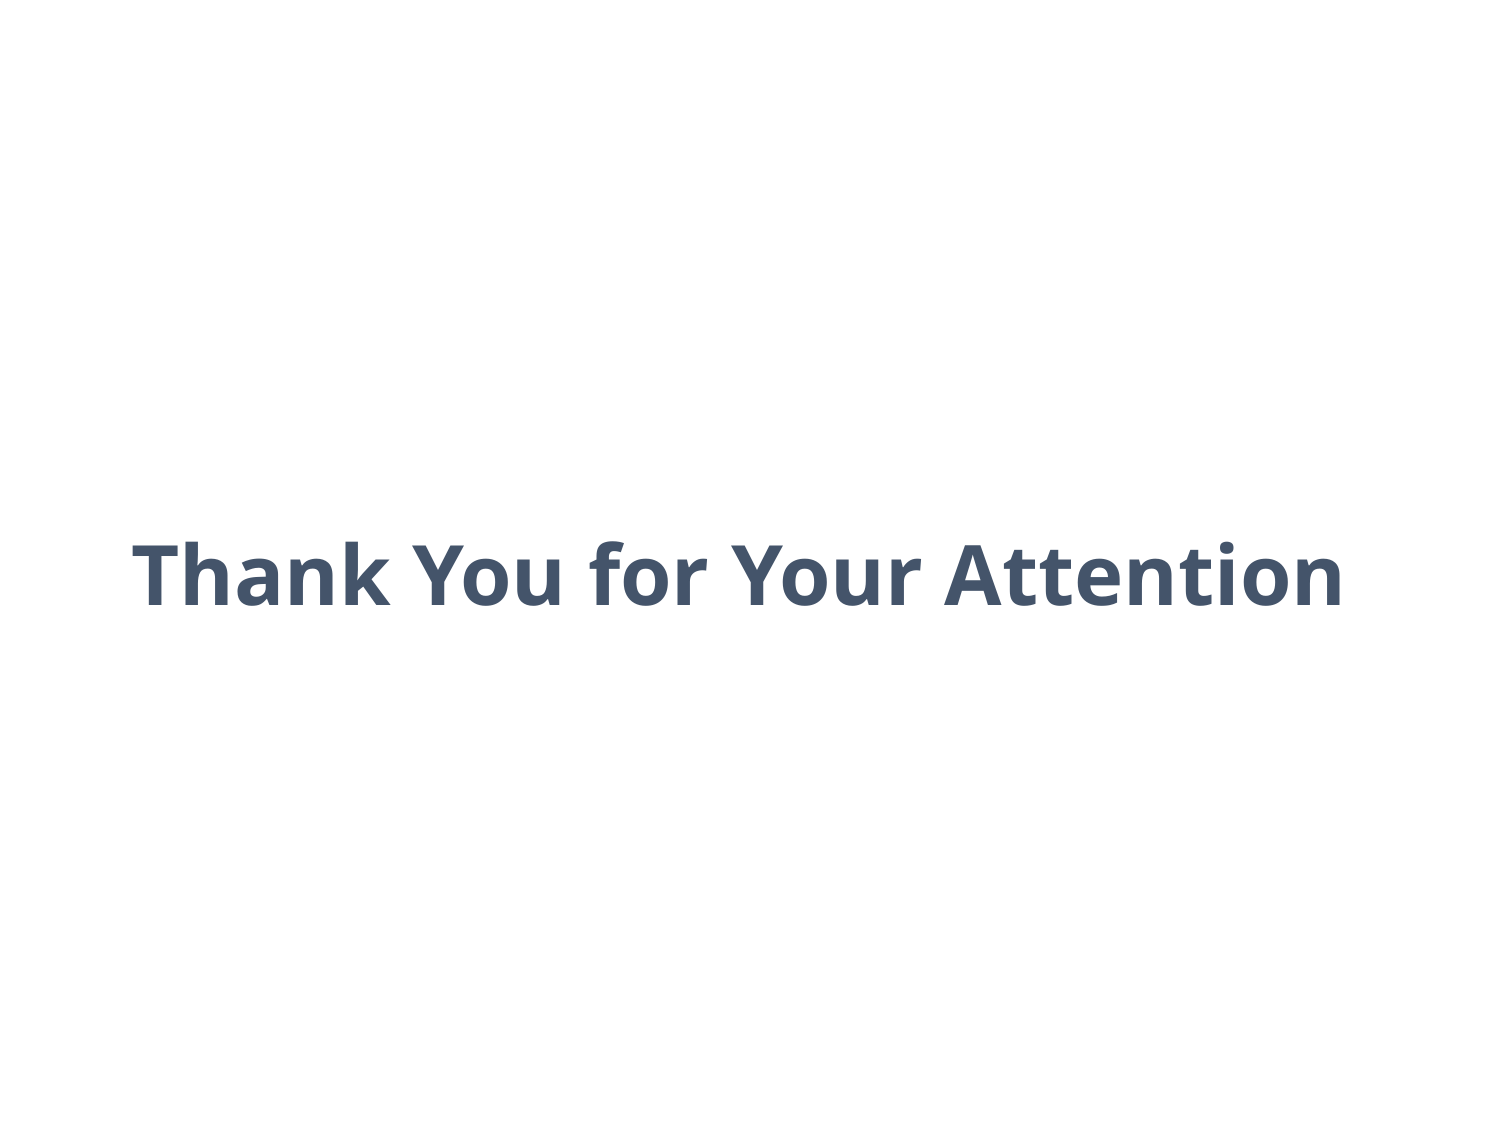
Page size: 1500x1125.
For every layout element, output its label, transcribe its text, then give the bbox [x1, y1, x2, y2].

text_box Thank You for Your Attention [0, 464, 1500, 608]
